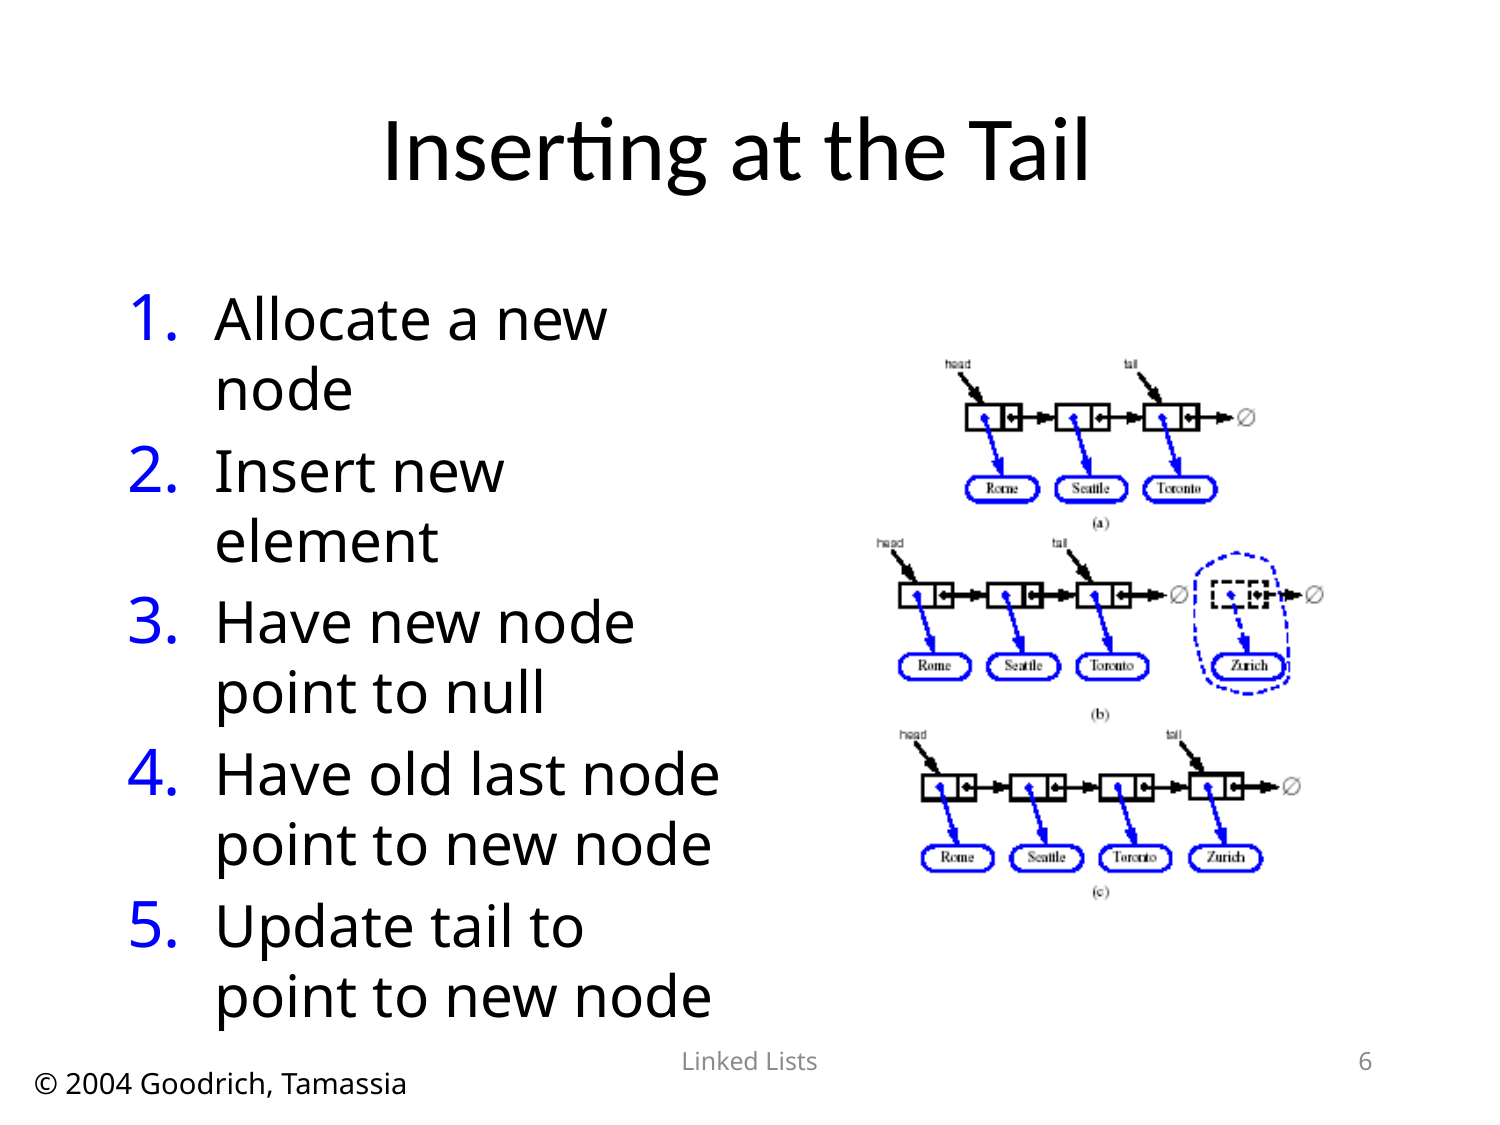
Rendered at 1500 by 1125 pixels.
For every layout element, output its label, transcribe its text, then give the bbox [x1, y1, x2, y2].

slide_number 6 [1074, 1025, 1388, 1100]
footer Linked Lists [512, 1025, 988, 1100]
title Inserting at the Tail [99, 50, 1375, 238]
text_box Allocate a new node Insert new element Have new node point to null Have old last node point to new node Update tail to point to new node [112, 274, 738, 950]
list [837, 349, 1359, 913]
